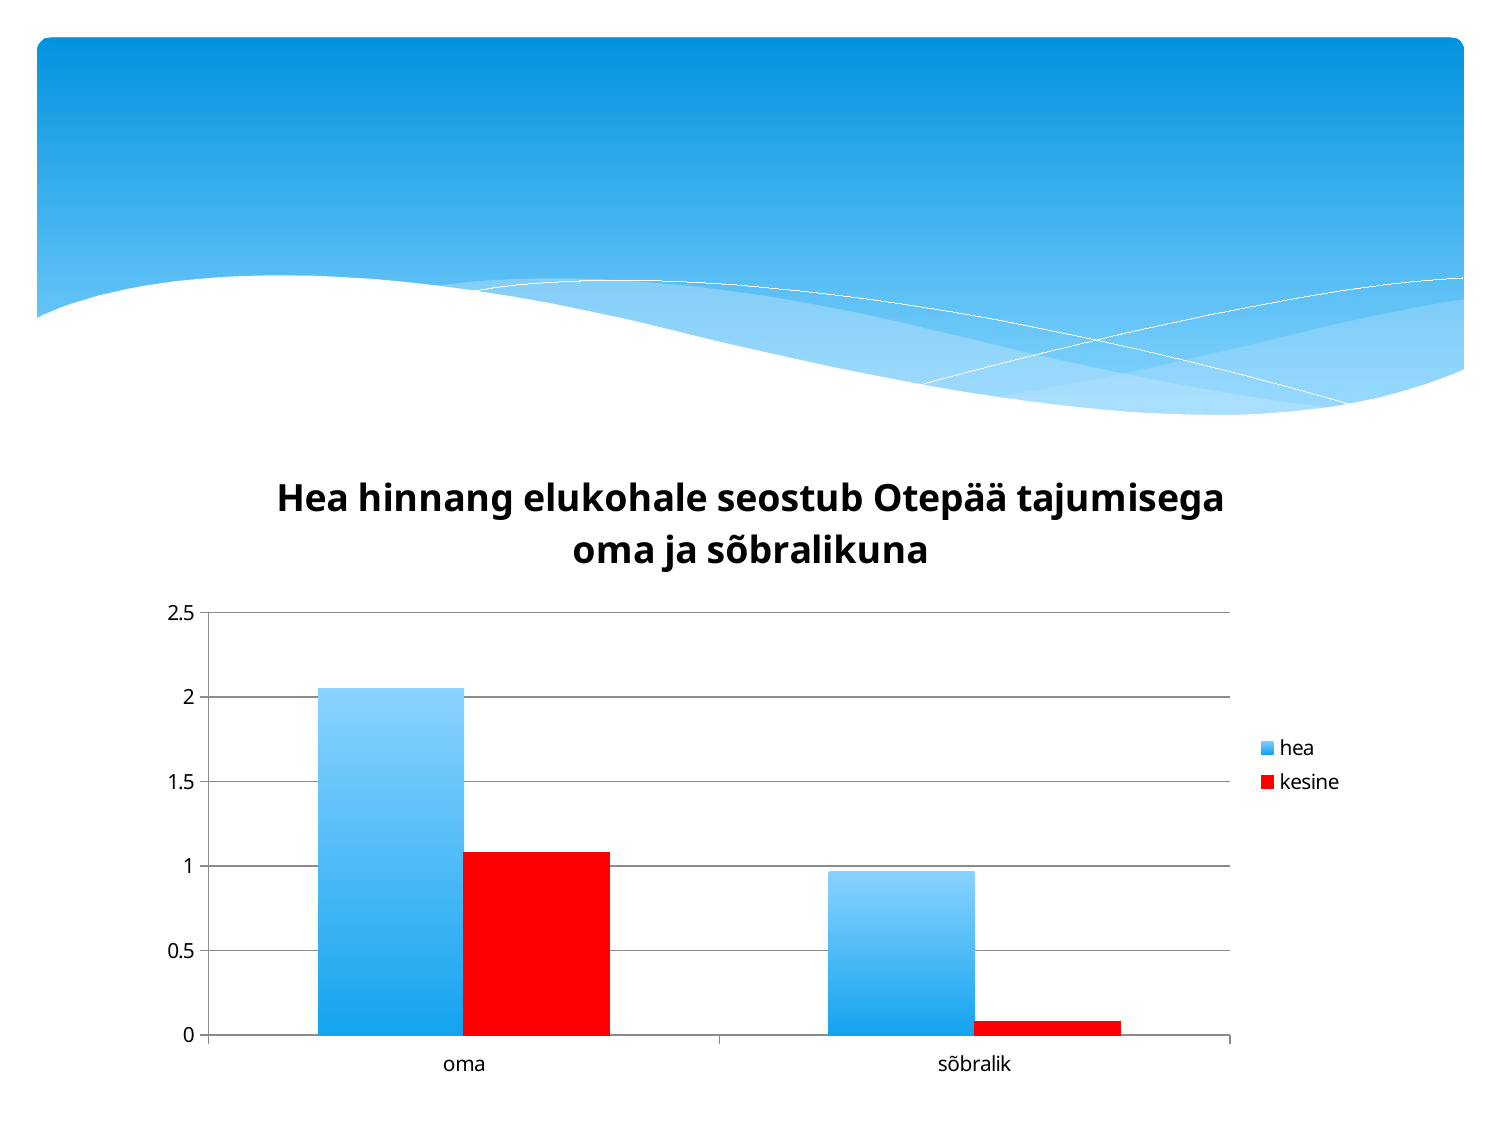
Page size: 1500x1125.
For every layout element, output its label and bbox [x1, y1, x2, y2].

chart [142, 438, 1359, 1092]
